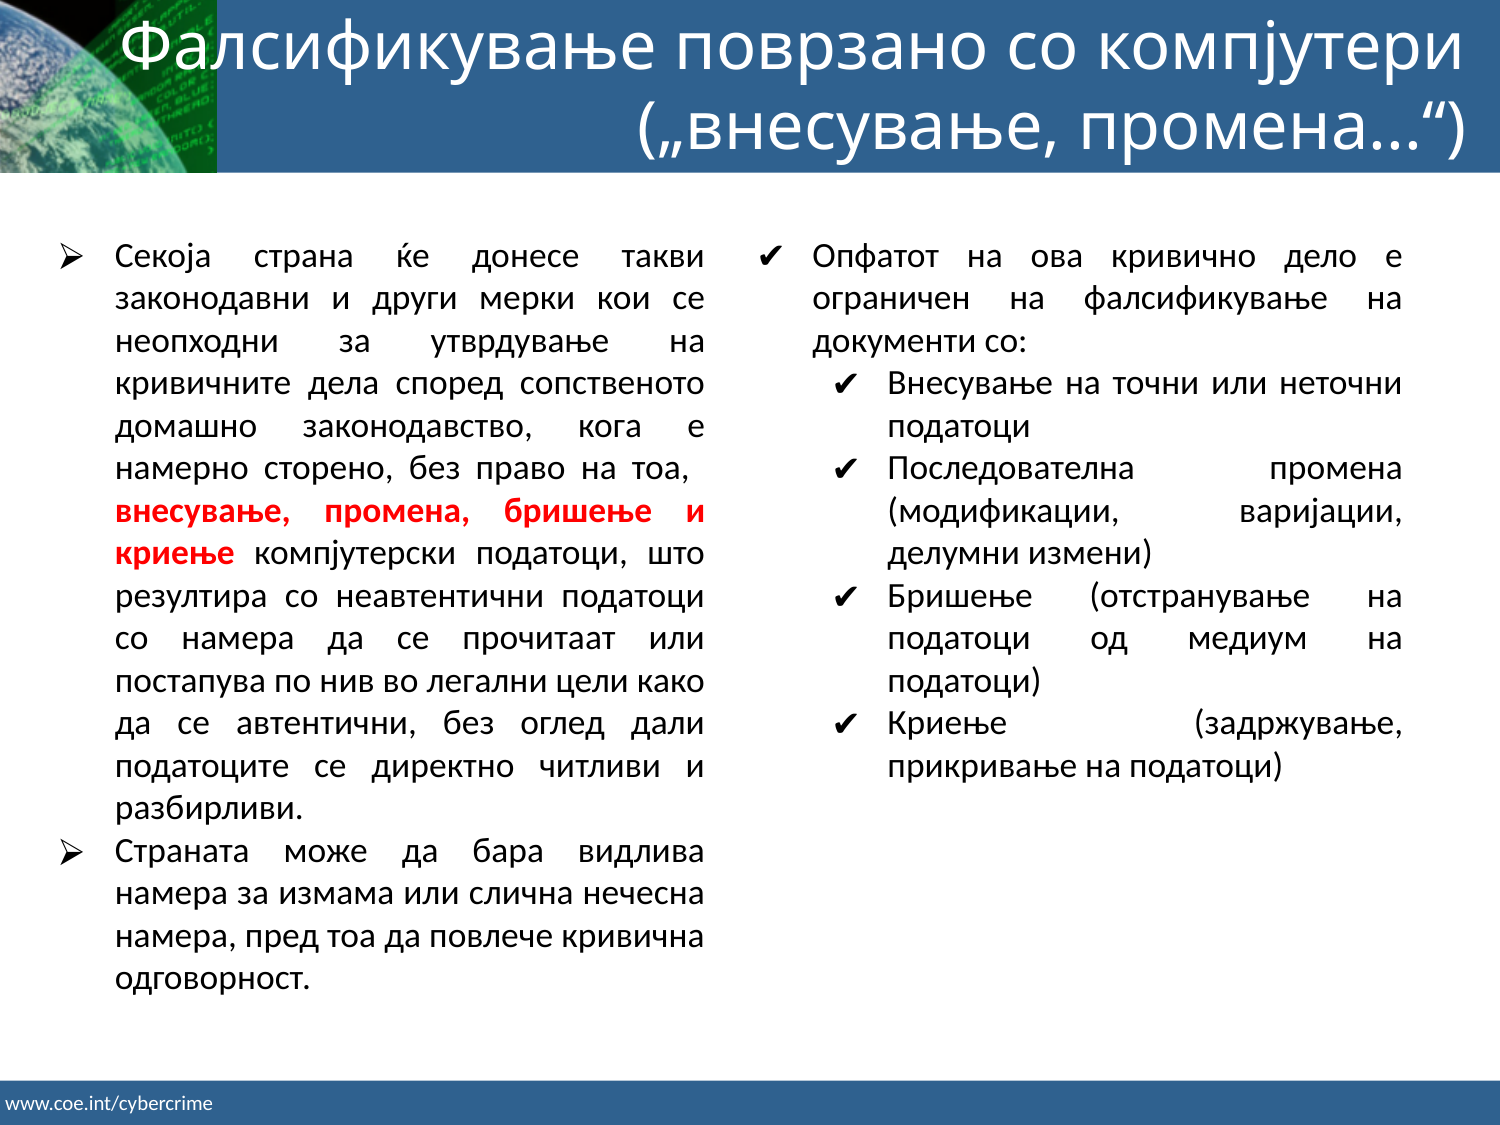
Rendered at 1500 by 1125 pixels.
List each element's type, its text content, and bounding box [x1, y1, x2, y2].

text_box Опфатот на ова кривично дело е ограничен на фалсификување на документи со: Внесување на точни или неточни податоци Последователна промена (модификации, варијации, делумни измени) Бришење (отстранување на податоци од медиум на податоци) Криење (задржување, прикривање на податоци) [741, 224, 1419, 835]
text_box Фалсификување поврзано со компјутери („внесување, промена...“) [43, 0, 1483, 171]
picture [0, 0, 217, 173]
text_box Секоја страна ќе донесе такви законодавни и други мерки кои се неопходни за утврдување на кривичните дела според сопственото домашно законодавство, кога е намерно сторено, без право на тоа, внесување, промена, бришење и криење компјутерски податоци, што резултира со неавтентични податоци со намера да се прочитаат или постапува по нив во легални цели како да се автентични, без оглед дали податоците се директно читливи и разбирливи. Страната може да бара видлива намера за измама или слична нечесна намера, пред тоа да повлече кривична одговорност. [43, 224, 721, 1005]
